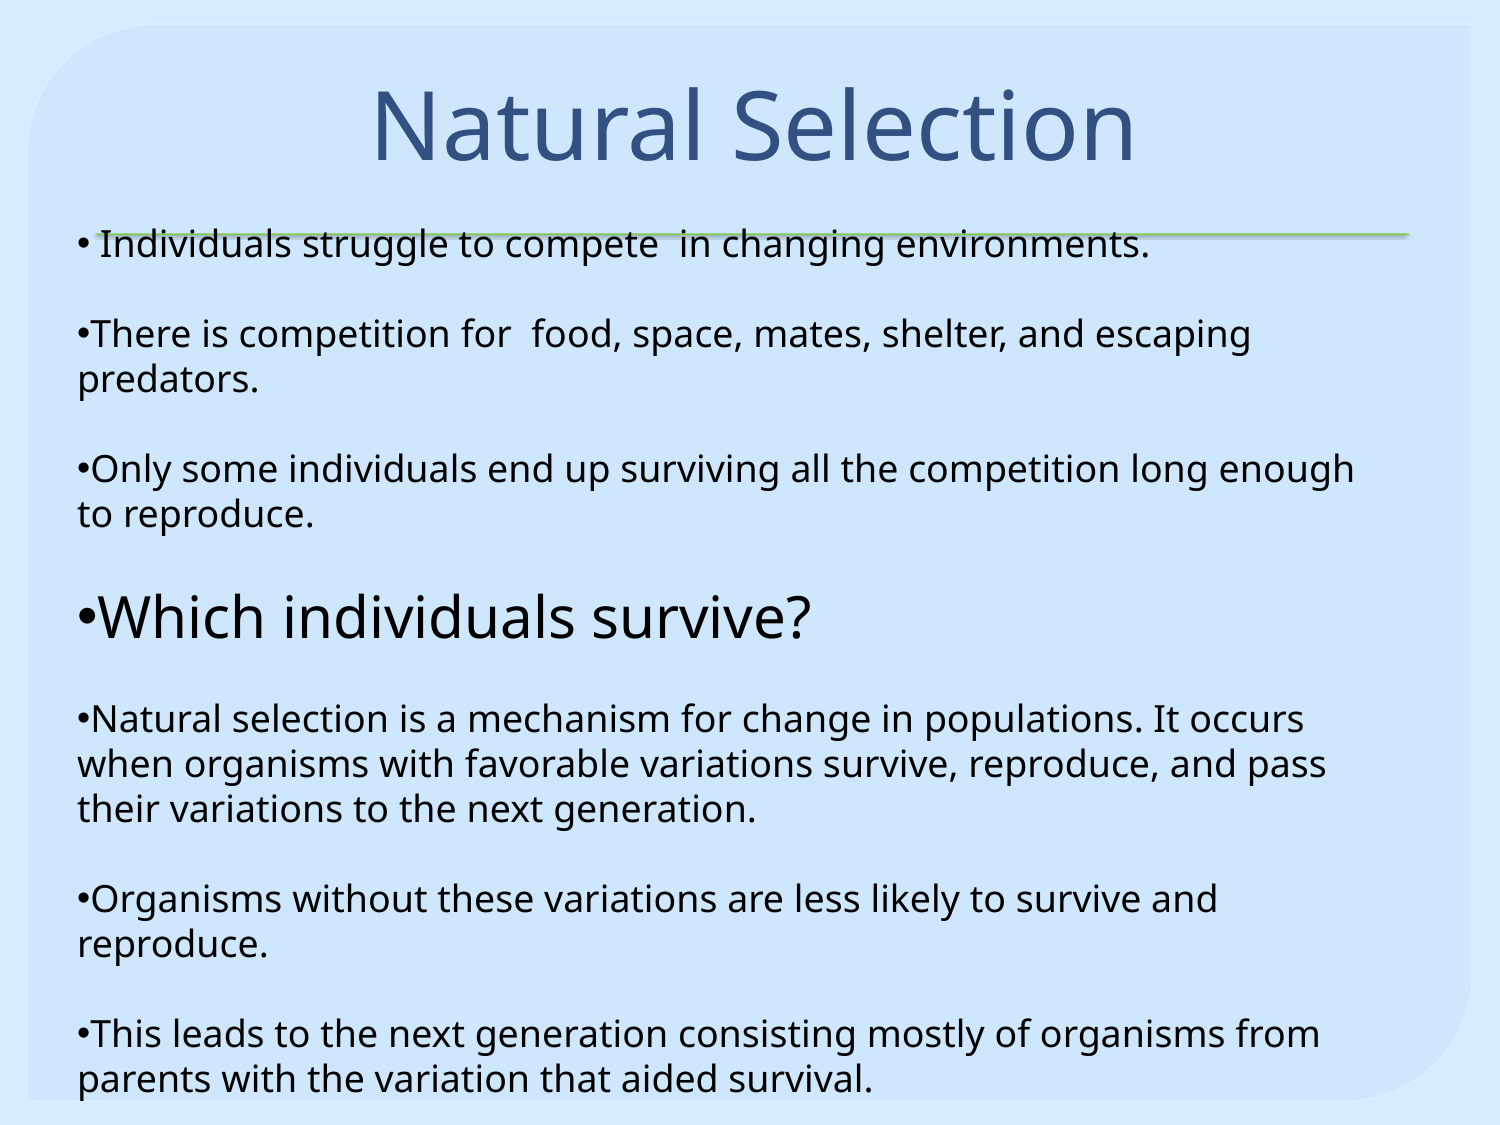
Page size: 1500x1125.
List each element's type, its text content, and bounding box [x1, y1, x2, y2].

text_box Individuals struggle to compete in changing environments. There is competition for food, space, mates, shelter, and escaping predators. Only some individuals end up surviving all the competition long enough to reproduce. Which individuals survive? Natural selection is a mechanism for change in populations. It occurs when organisms with favorable variations survive, reproduce, and pass their variations to the next generation. Organisms without these variations are less likely to survive and reproduce. This leads to the next generation consisting mostly of organisms from parents with the variation that aided survival. [62, 212, 1413, 1125]
title Natural Selection [75, 0, 1425, 188]
